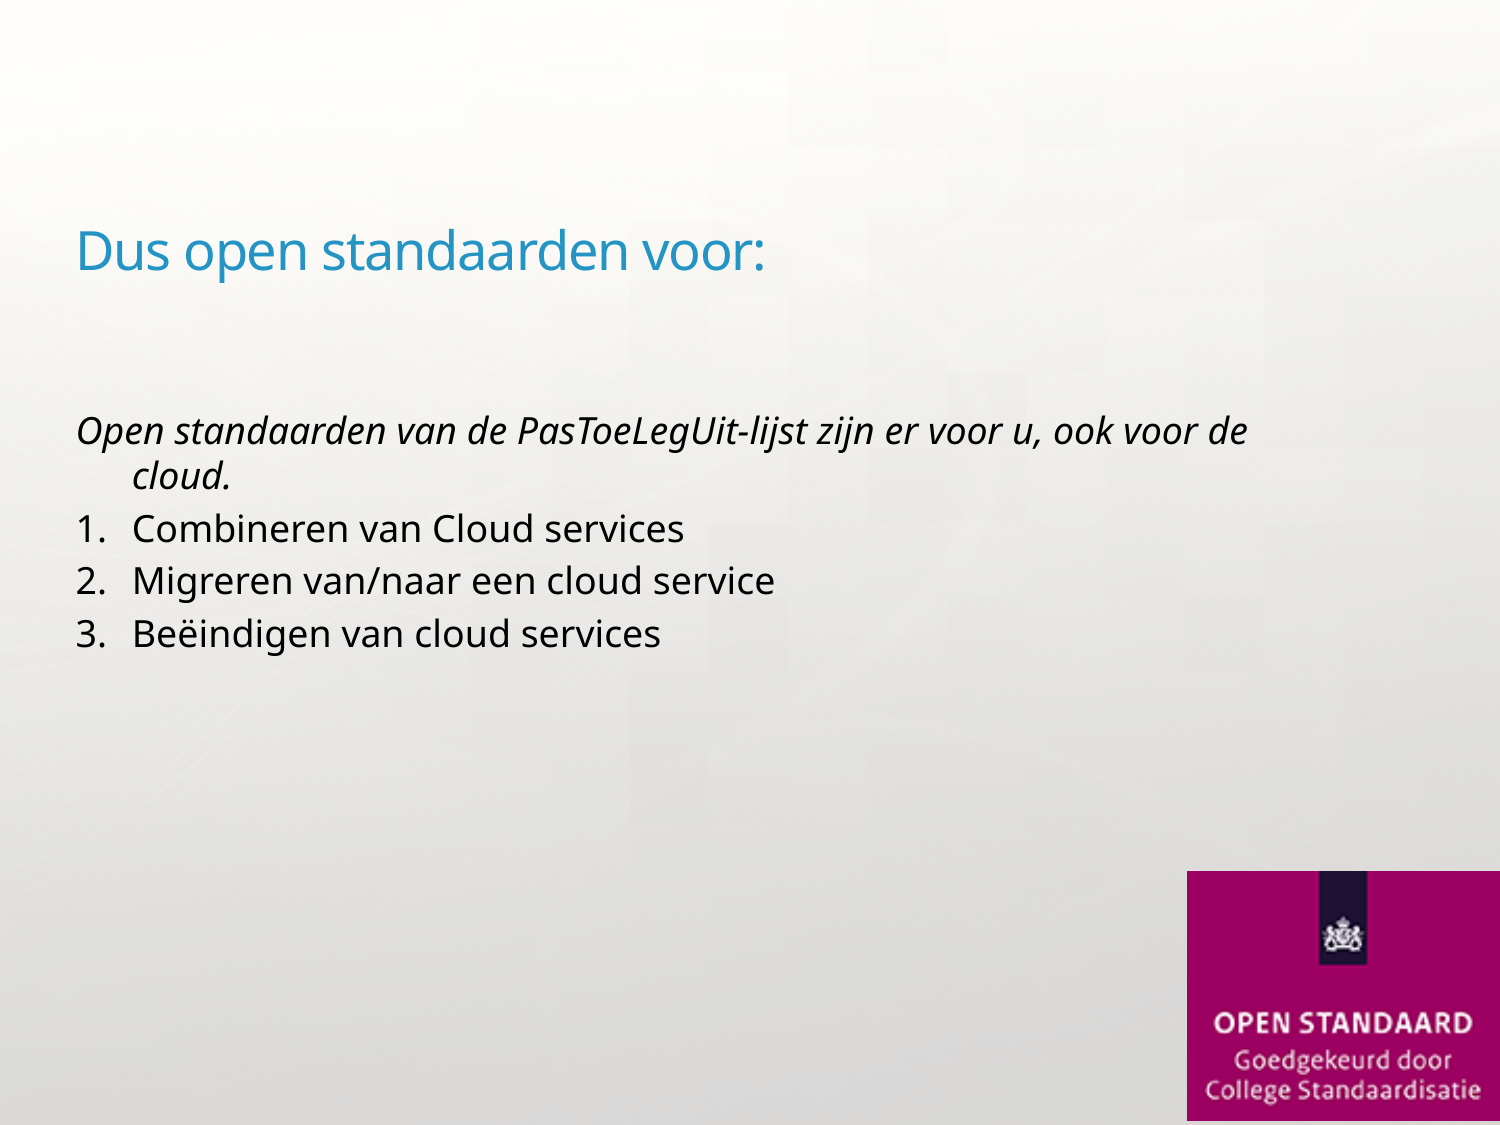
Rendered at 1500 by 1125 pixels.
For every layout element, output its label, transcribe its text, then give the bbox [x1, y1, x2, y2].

title Dus open standaarden voor: [60, 202, 1348, 295]
list Open standaarden van de PasToeLegUit-lijst zijn er voor u, ook voor de cloud. Combineren van Cloud services Migreren van/naar een cloud service Beëindigen van cloud services [60, 295, 1350, 997]
picture [1187, 870, 1500, 1122]
